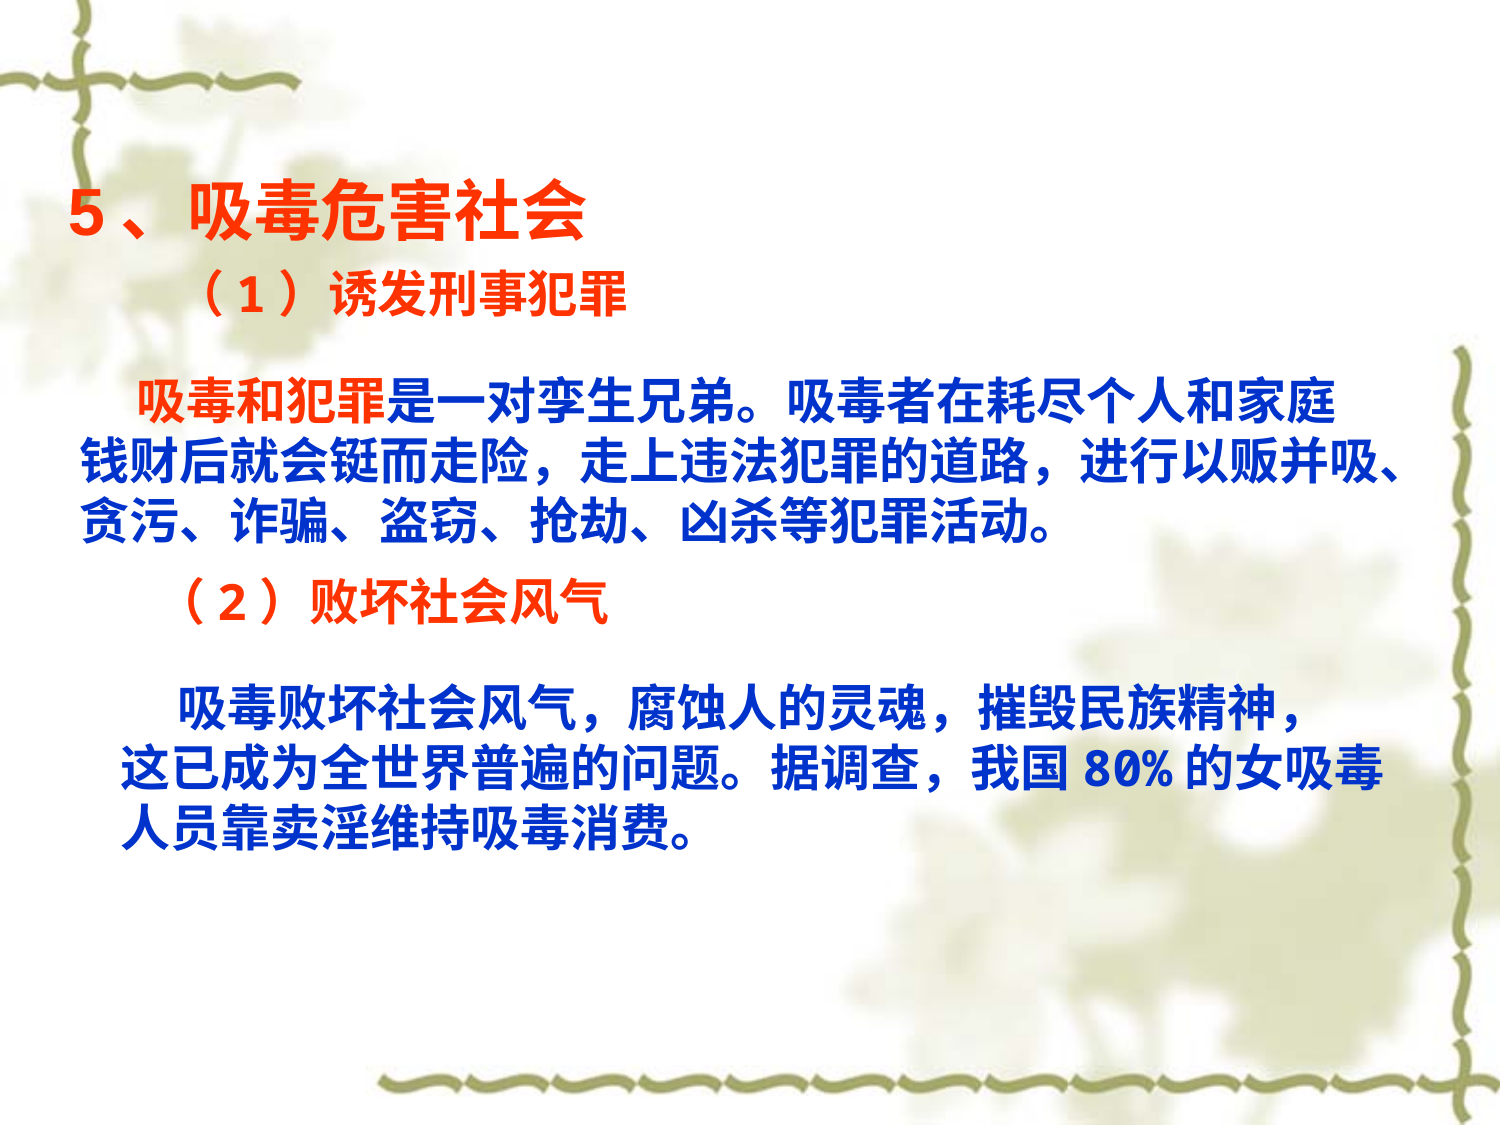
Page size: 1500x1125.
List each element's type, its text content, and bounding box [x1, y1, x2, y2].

picture [0, 0, 1500, 1125]
text_box （2）败坏社会风气 [140, 562, 636, 638]
text_box 5、吸毒危害社会 [53, 161, 1223, 256]
text_box 吸毒败坏社会风气，腐蚀人的灵魂，摧毁民族精神， 这已成为全世界普遍的问题。据调查，我国80%的女吸毒 人员靠卖淫维持吸毒消费。 [105, 668, 1400, 864]
text_box （1）诱发刑事犯罪 [159, 255, 738, 331]
text_box 吸毒和犯罪是一对孪生兄弟。吸毒者在耗尽个人和家庭 钱财后就会铤而走险，走上违法犯罪的道路，进行以贩并吸、 贪污、诈骗、盗窃、抢劫、凶杀等犯罪活动。 [65, 361, 1445, 557]
